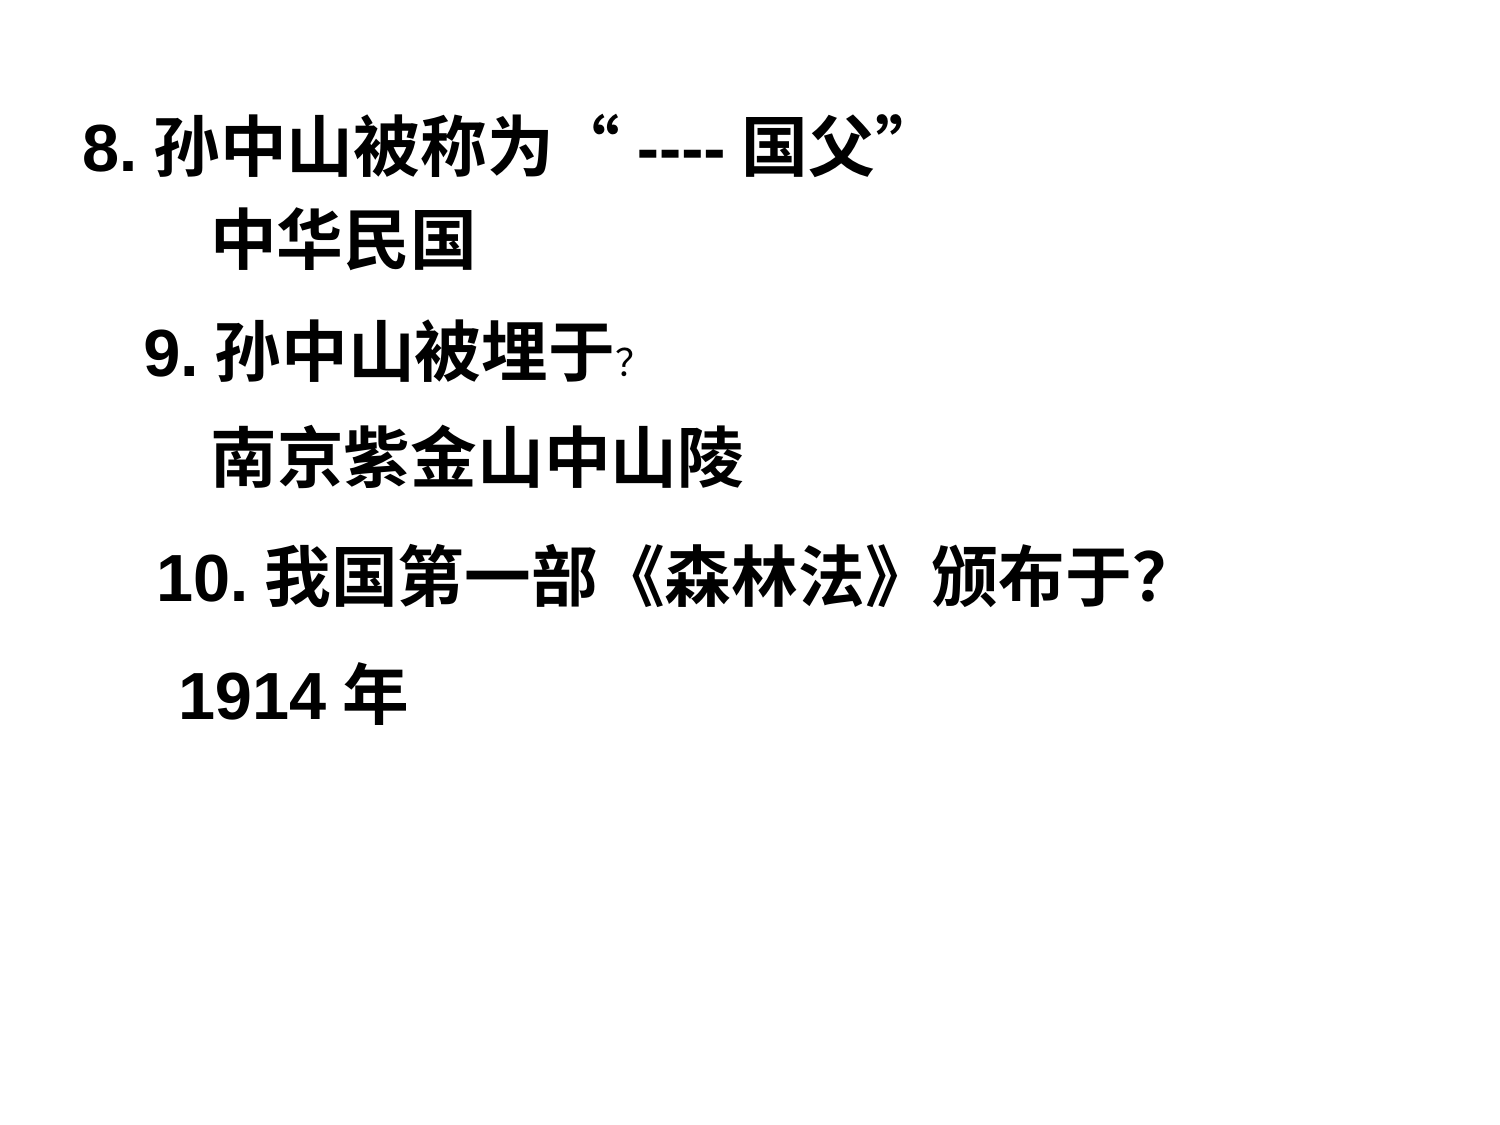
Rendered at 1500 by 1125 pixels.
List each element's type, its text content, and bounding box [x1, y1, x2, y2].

text_box 1914年 [163, 645, 424, 740]
text_box 10.我国第一部《森林法》颁布于？ [141, 527, 1214, 622]
text_box 中华民国 [195, 190, 493, 285]
text_box 9.孙中山被埋于？ [128, 302, 668, 398]
text_box 8.孙中山被称为“----国父” [67, 97, 957, 192]
text_box 南京紫金山中山陵 [195, 408, 760, 504]
